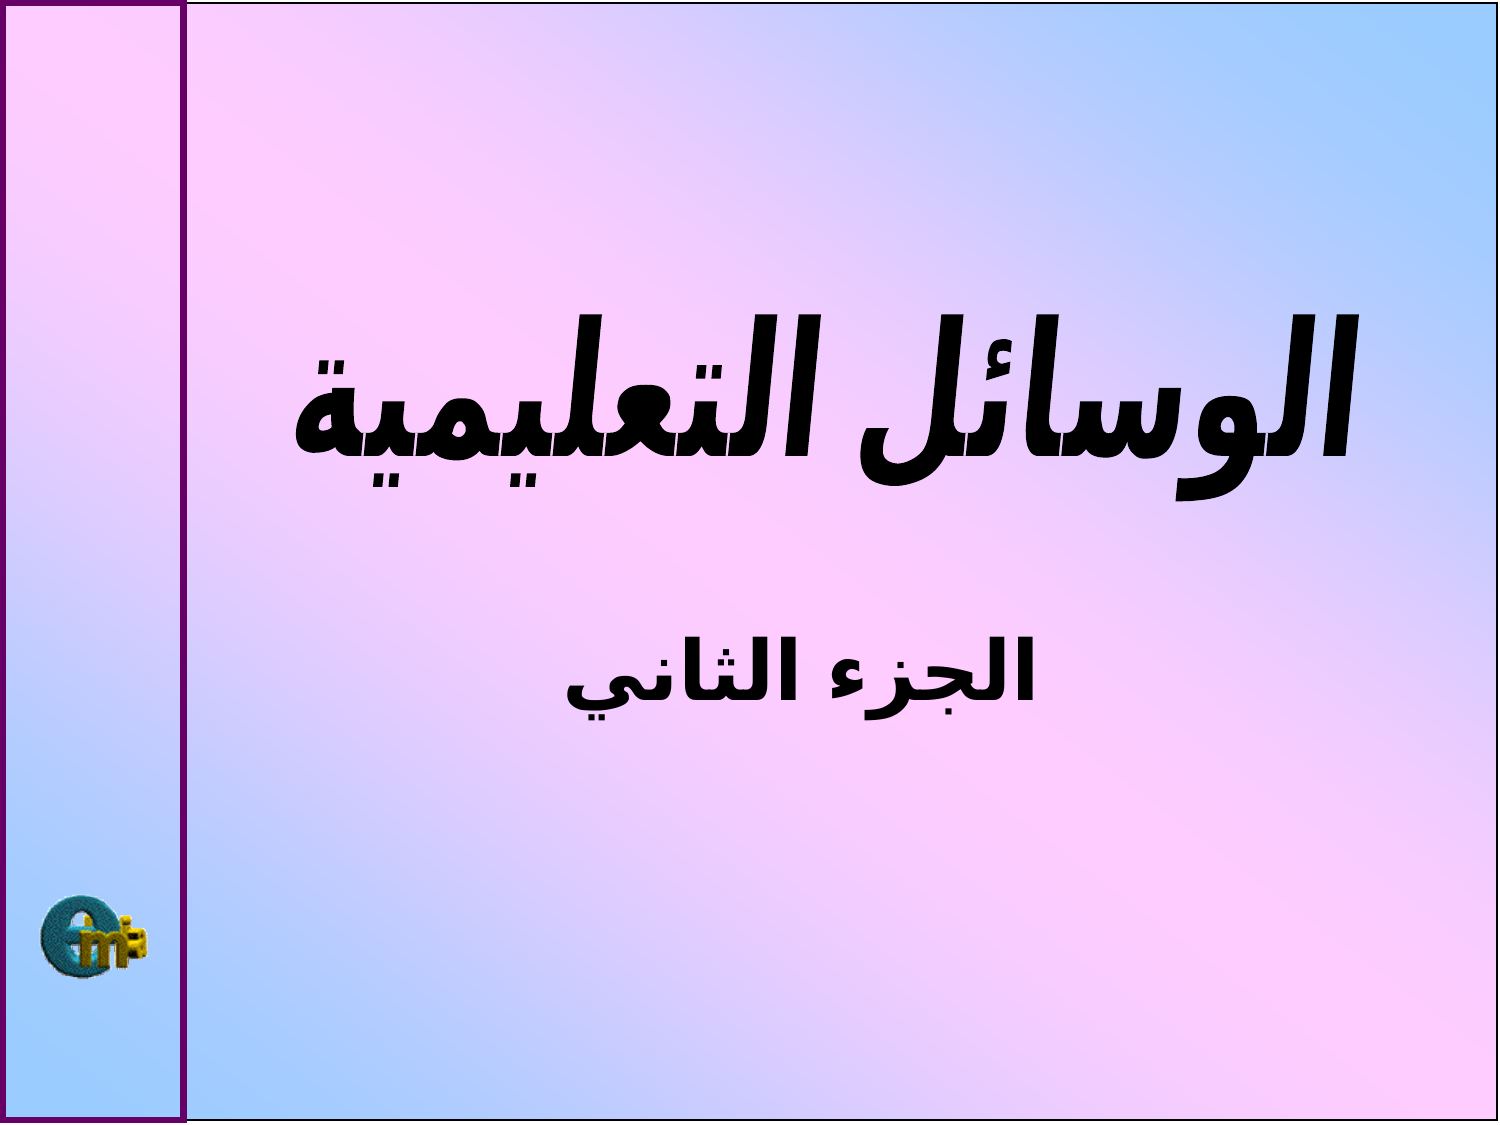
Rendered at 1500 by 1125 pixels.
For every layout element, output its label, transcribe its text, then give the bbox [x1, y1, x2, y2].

text_box الجزء الثاني [548, 609, 1056, 725]
